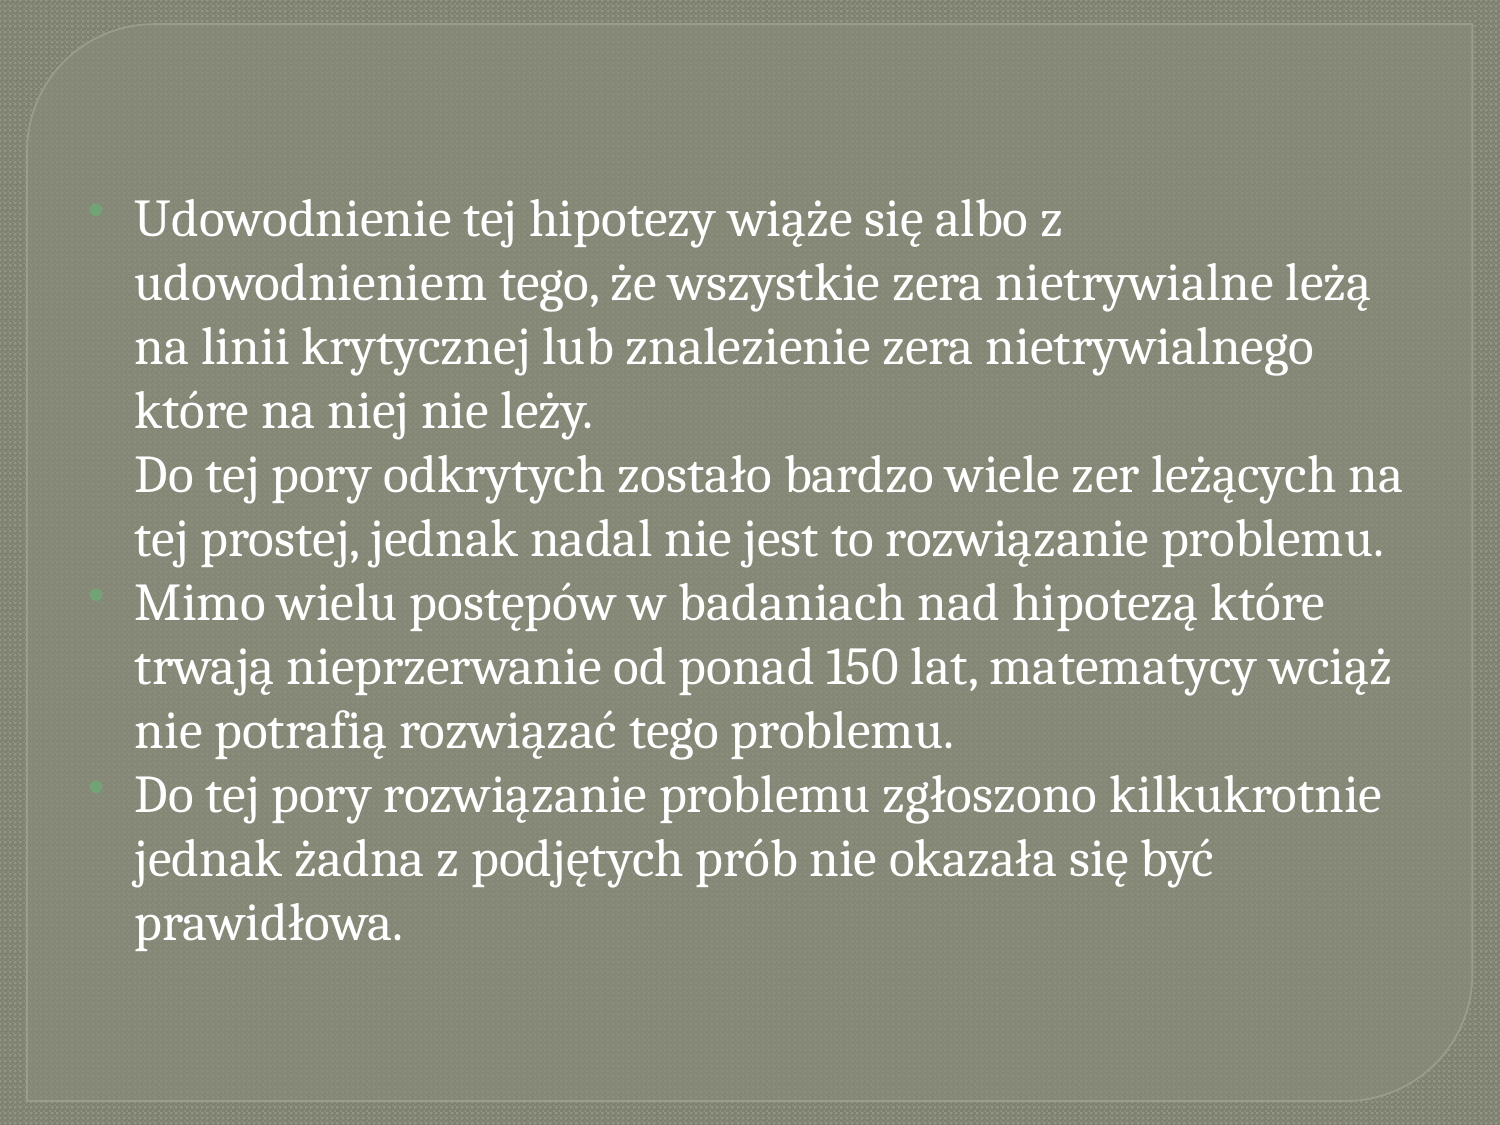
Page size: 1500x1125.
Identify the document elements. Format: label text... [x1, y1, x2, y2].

text_box Udowodnienie tej hipotezy wiąże się albo z udowodnieniem tego, że wszystkie zera nietrywialne leżą na linii krytycznej lub znalezienie zera nietrywialnego które na niej nie leży. Do tej pory odkrytych zostało bardzo wiele zer leżących na tej prostej, jednak nadal nie jest to rozwiązanie problemu. Mimo wielu postępów w badaniach nad hipotezą które trwają nieprzerwanie od ponad 150 lat, matematycy wciąż nie potrafią rozwiązać tego problemu. Do tej pory rozwiązanie problemu zgłoszono kilkukrotnie jednak żadna z podjętych prób nie okazała się być prawidłowa. [74, 175, 1425, 1013]
